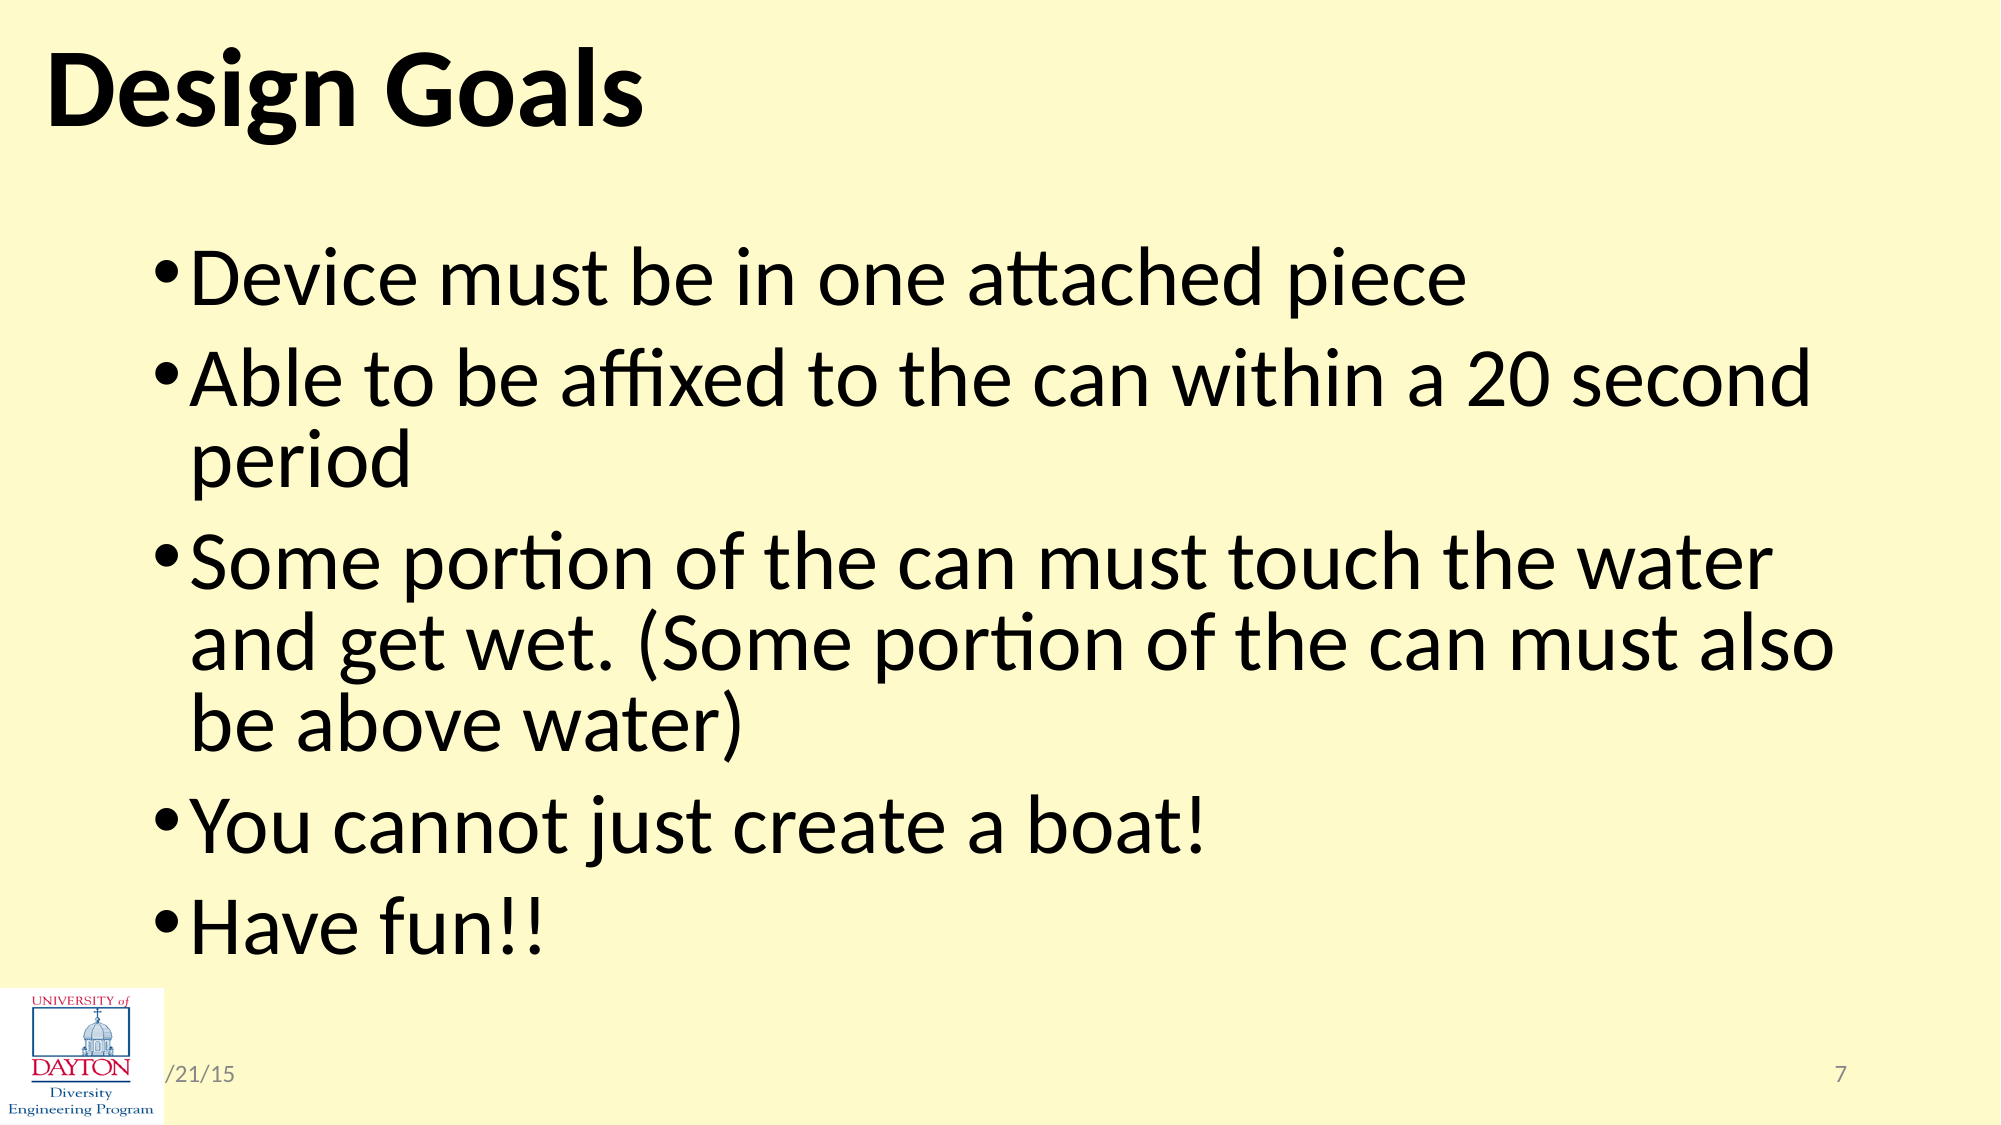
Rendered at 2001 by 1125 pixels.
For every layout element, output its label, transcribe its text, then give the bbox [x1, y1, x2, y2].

title Design Goals [30, 6, 1865, 175]
picture [0, 988, 165, 1125]
list Device must be in one attached piece Able to be affixed to the can within a 20 second period Some portion of the can must touch the water and get wet. (Some portion of the can must also be above water) You cannot just create a boat! Have fun!! [137, 232, 1863, 1014]
